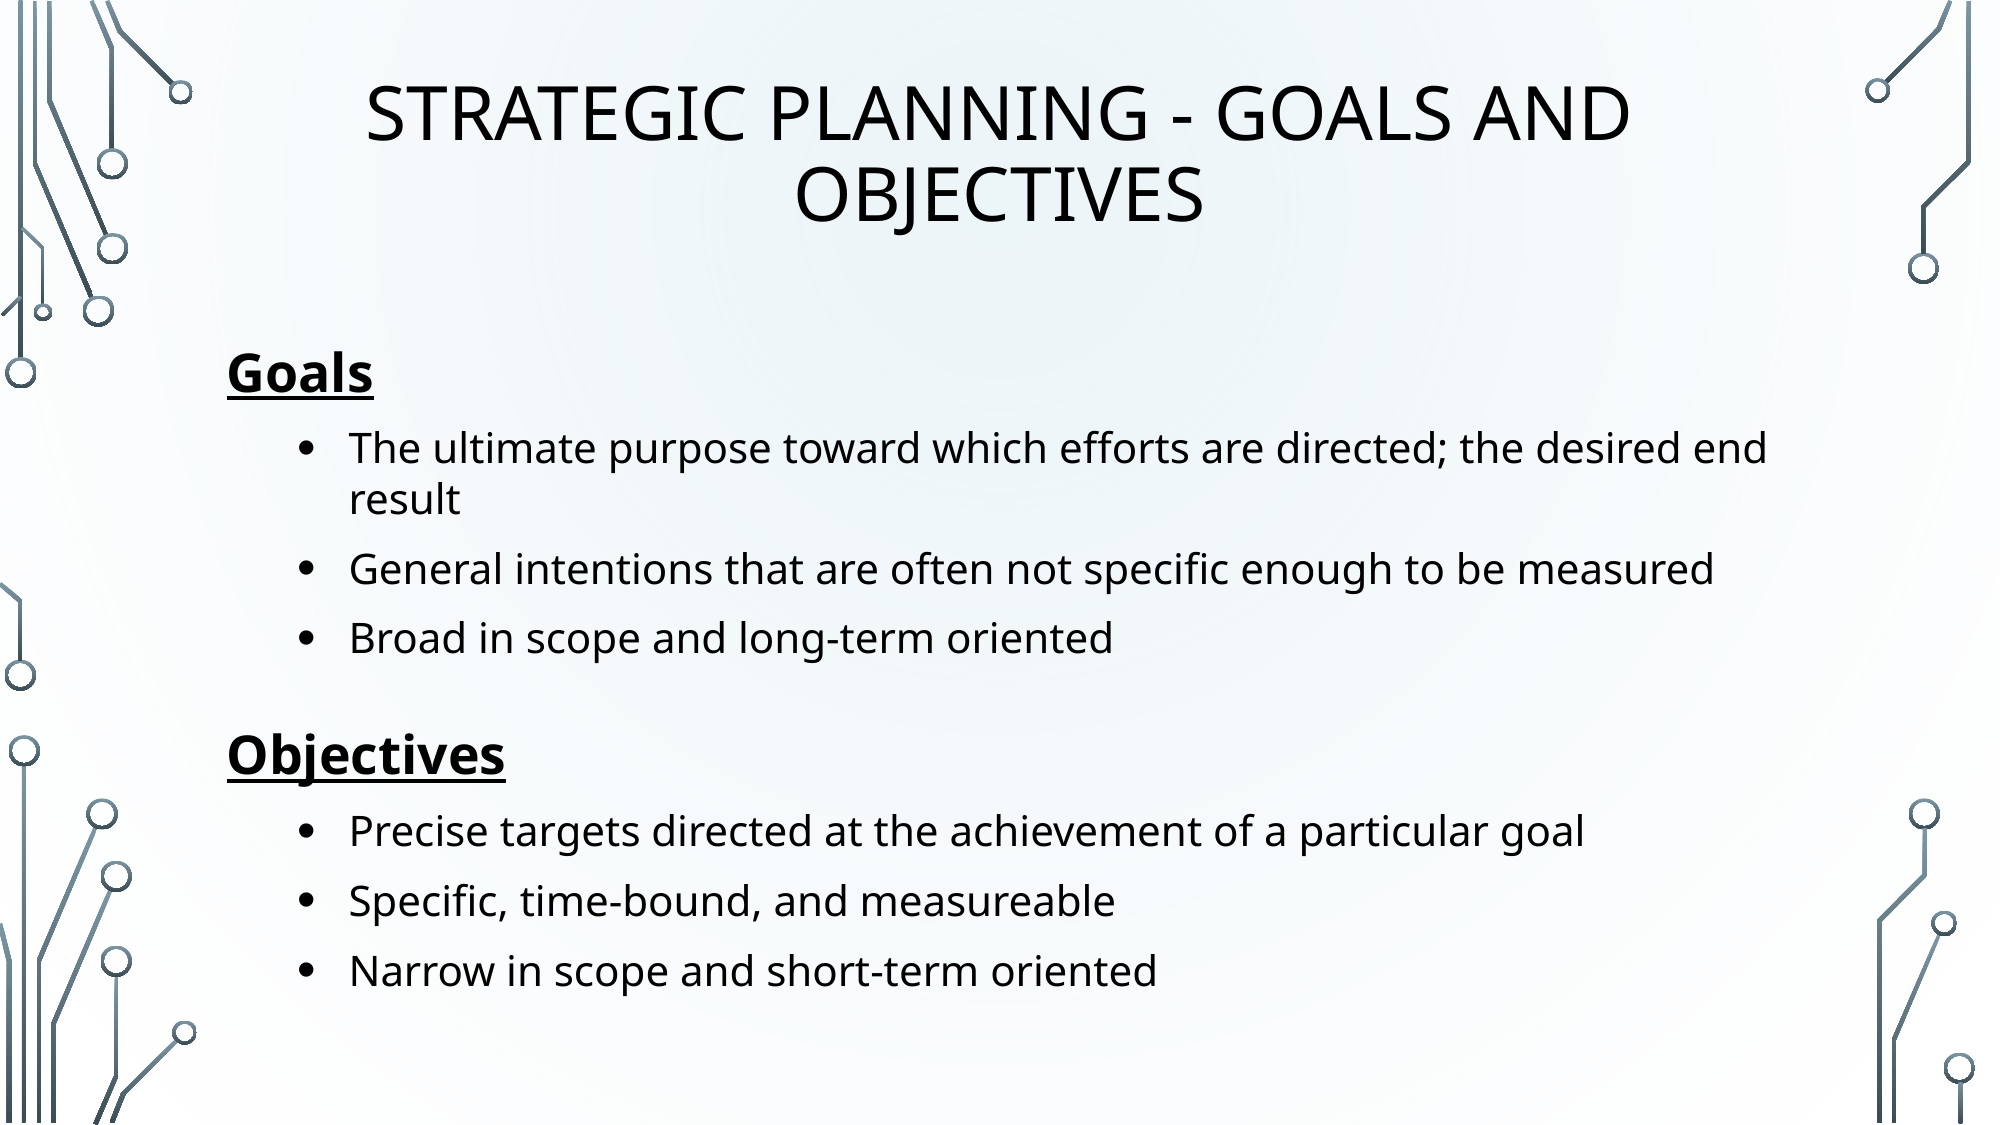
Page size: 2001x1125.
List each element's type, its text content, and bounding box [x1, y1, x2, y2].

text_box Strategic planning - Goals and objectives [187, 35, 1813, 278]
list Goals The ultimate purpose toward which efforts are directed; the desired end result General intentions that are often not specific enough to be measured Broad in scope and long-term oriented Objectives Precise targets directed at the achievement of a particular goal Specific, time-bound, and measureable Narrow in scope and short-term oriented [211, 318, 1902, 1005]
